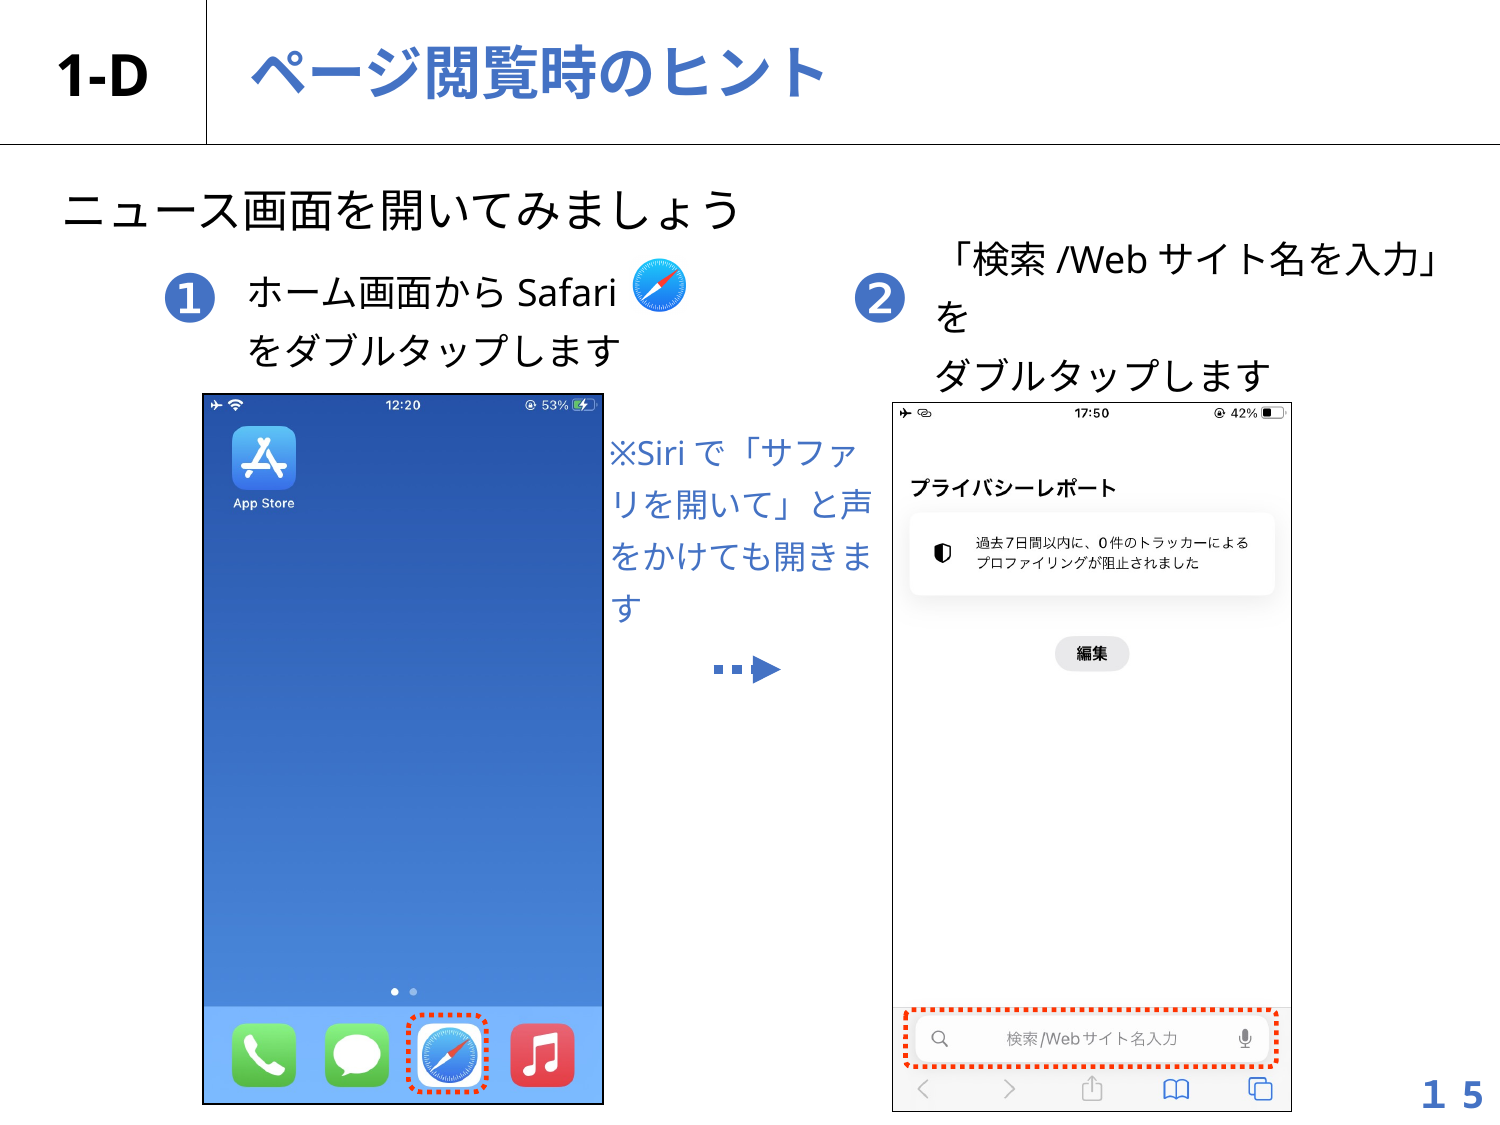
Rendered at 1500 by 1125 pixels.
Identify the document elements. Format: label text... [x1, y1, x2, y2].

text_box 「検索/Webサイト名を入力」を ダブルタップします [919, 215, 1500, 406]
text_box １5 [1399, 1063, 1500, 1123]
picture [629, 255, 689, 315]
text_box ホーム画面からSafari をダブルタップします [231, 274, 699, 381]
picture [892, 402, 1292, 1112]
text_box ※Siriで「サファリを開いて」と声をかけても開きます [603, 412, 892, 635]
text_box ニュース画面を開いてみましょう [46, 180, 1422, 274]
picture [203, 394, 603, 1104]
text_box ❶ [145, 274, 223, 343]
text_box ページ閲覧時のヒント [230, 24, 1459, 119]
text_box ❷ [835, 274, 919, 343]
text_box 1-D [0, 0, 207, 147]
